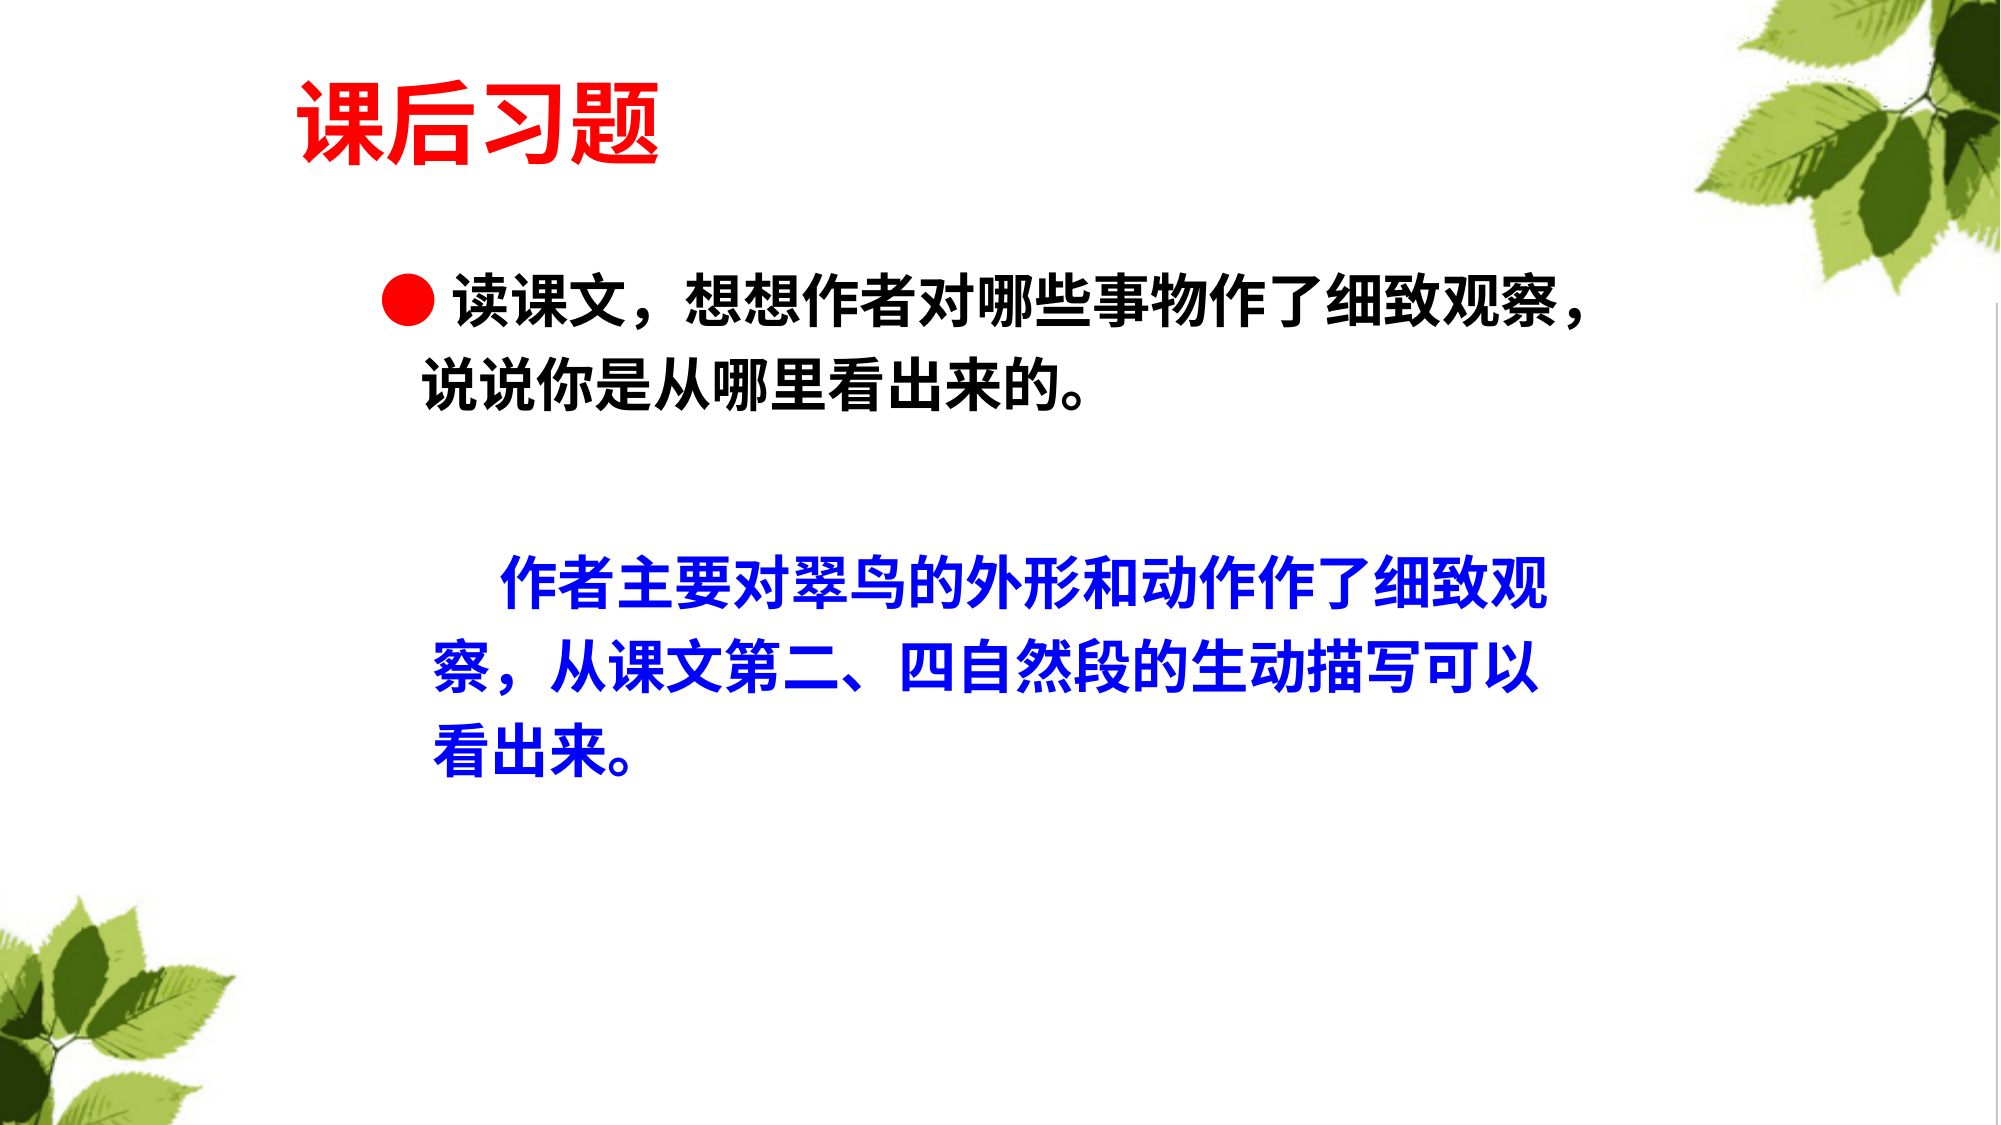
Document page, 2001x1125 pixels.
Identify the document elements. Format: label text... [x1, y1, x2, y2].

text_box 作者主要对翠鸟的外形和动作作了细致观察，从课文第二、四自然段的生动描写可以看出来。 [417, 524, 1582, 792]
text_box ●读课文，想想作者对哪些事物作了细致观察， 说说你是从哪里看出来的。 [364, 242, 1600, 425]
text_box 课后习题 [279, 58, 693, 184]
picture [0, 0, 2001, 1125]
